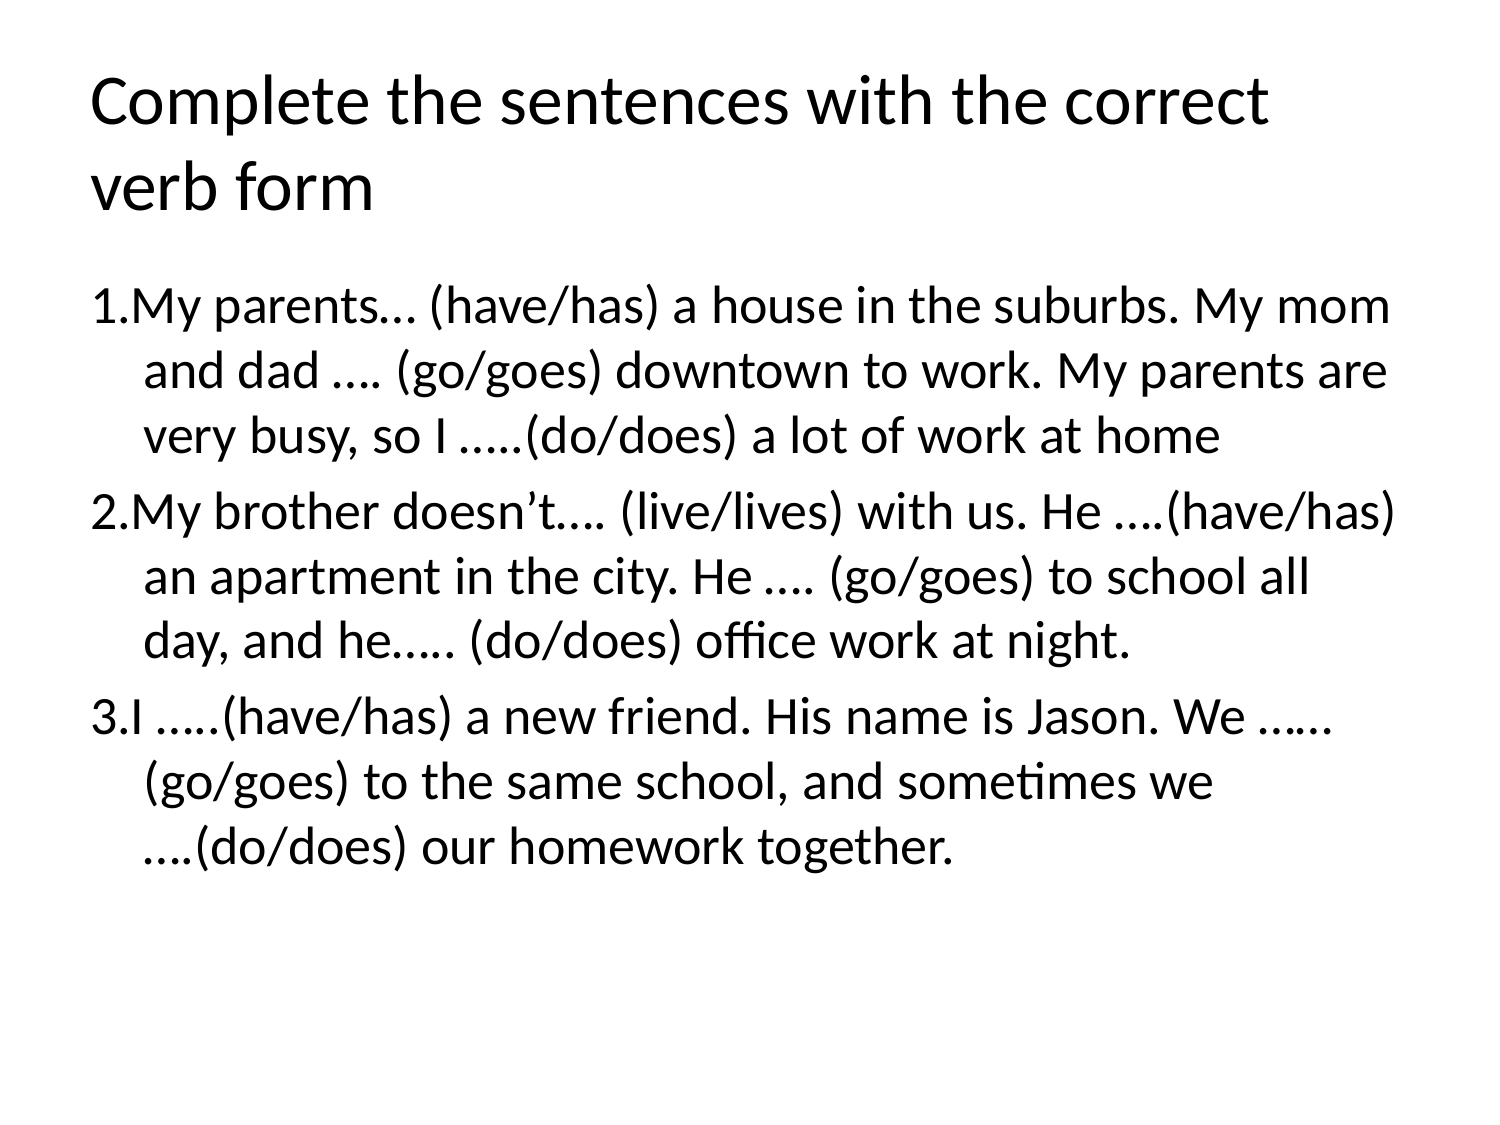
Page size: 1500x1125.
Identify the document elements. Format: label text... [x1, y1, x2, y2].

title Complete the sentences with the correct verb form [75, 45, 1425, 233]
list 1.My parents… (have/has) a house in the suburbs. My mom and dad …. (go/goes) downtown to work. My parents are very busy, so I …..(do/does) a lot of work at home 2.My brother doesn’t…. (live/lives) with us. He ….(have/has) an apartment in the city. He …. (go/goes) to school all day, and he….. (do/does) office work at night. 3.I …..(have/has) a new friend. His name is Jason. We ……(go/goes) to the same school, and sometimes we ….(do/does) our homework together. [75, 262, 1425, 1005]
